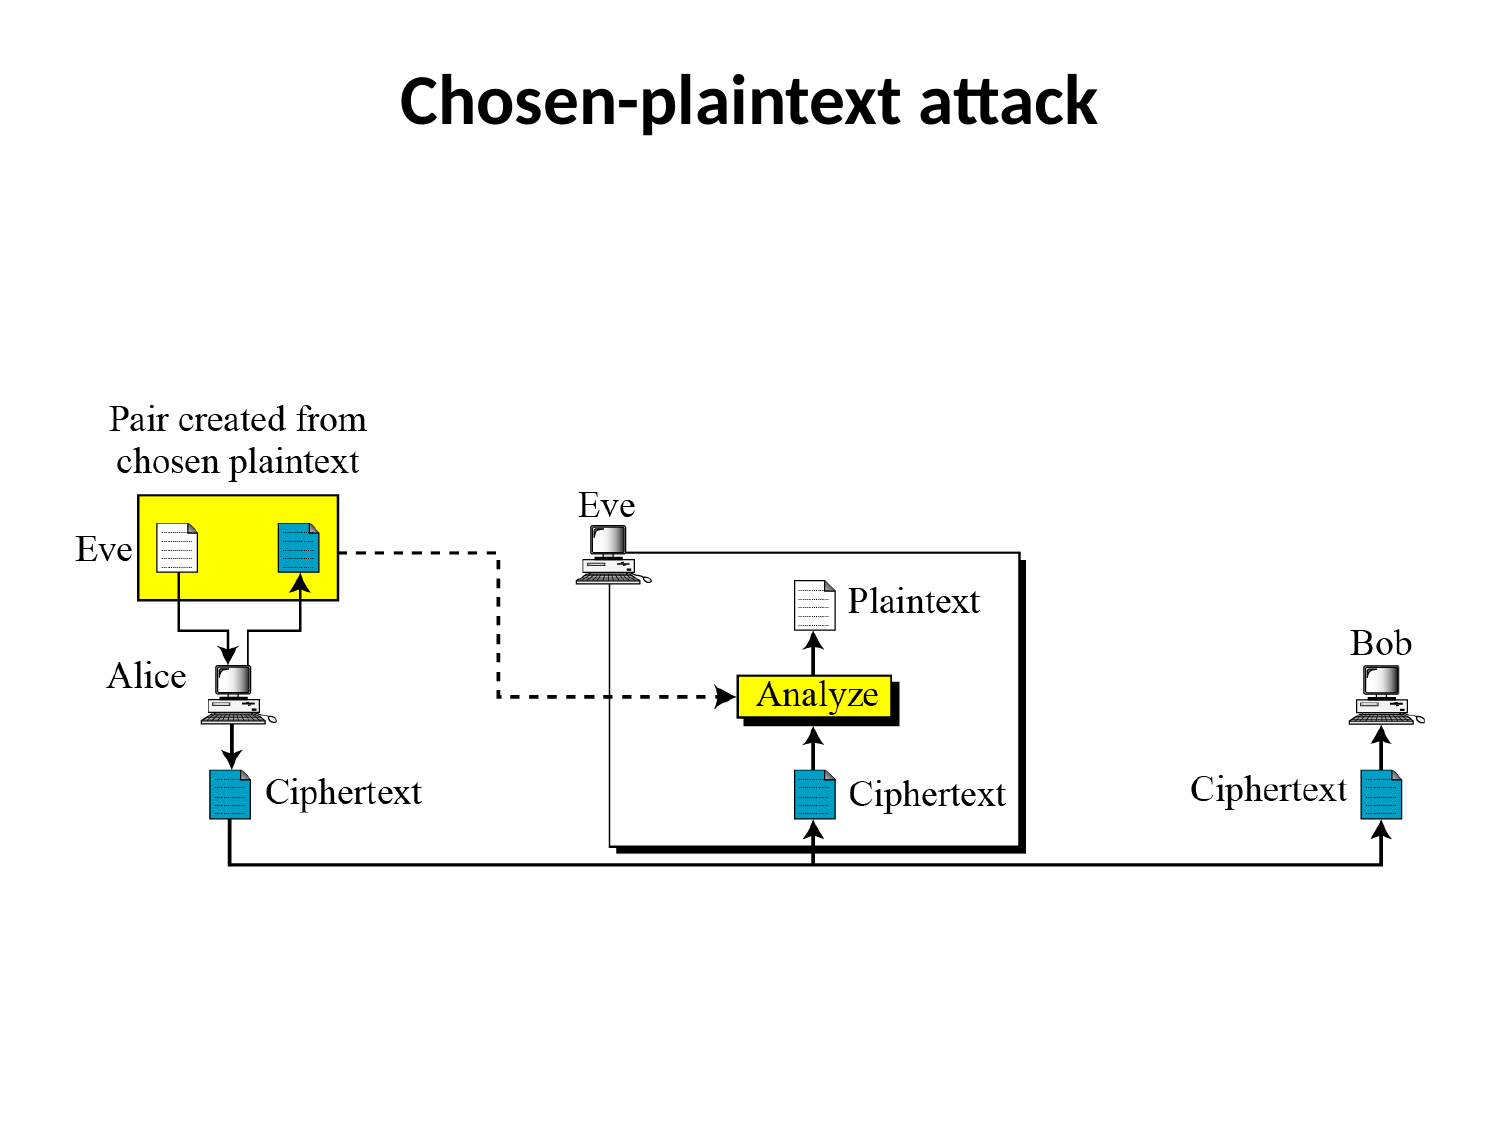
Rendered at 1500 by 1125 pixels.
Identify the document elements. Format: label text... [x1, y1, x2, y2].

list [74, 400, 1426, 868]
title Chosen-plaintext attack [75, 45, 1425, 233]
